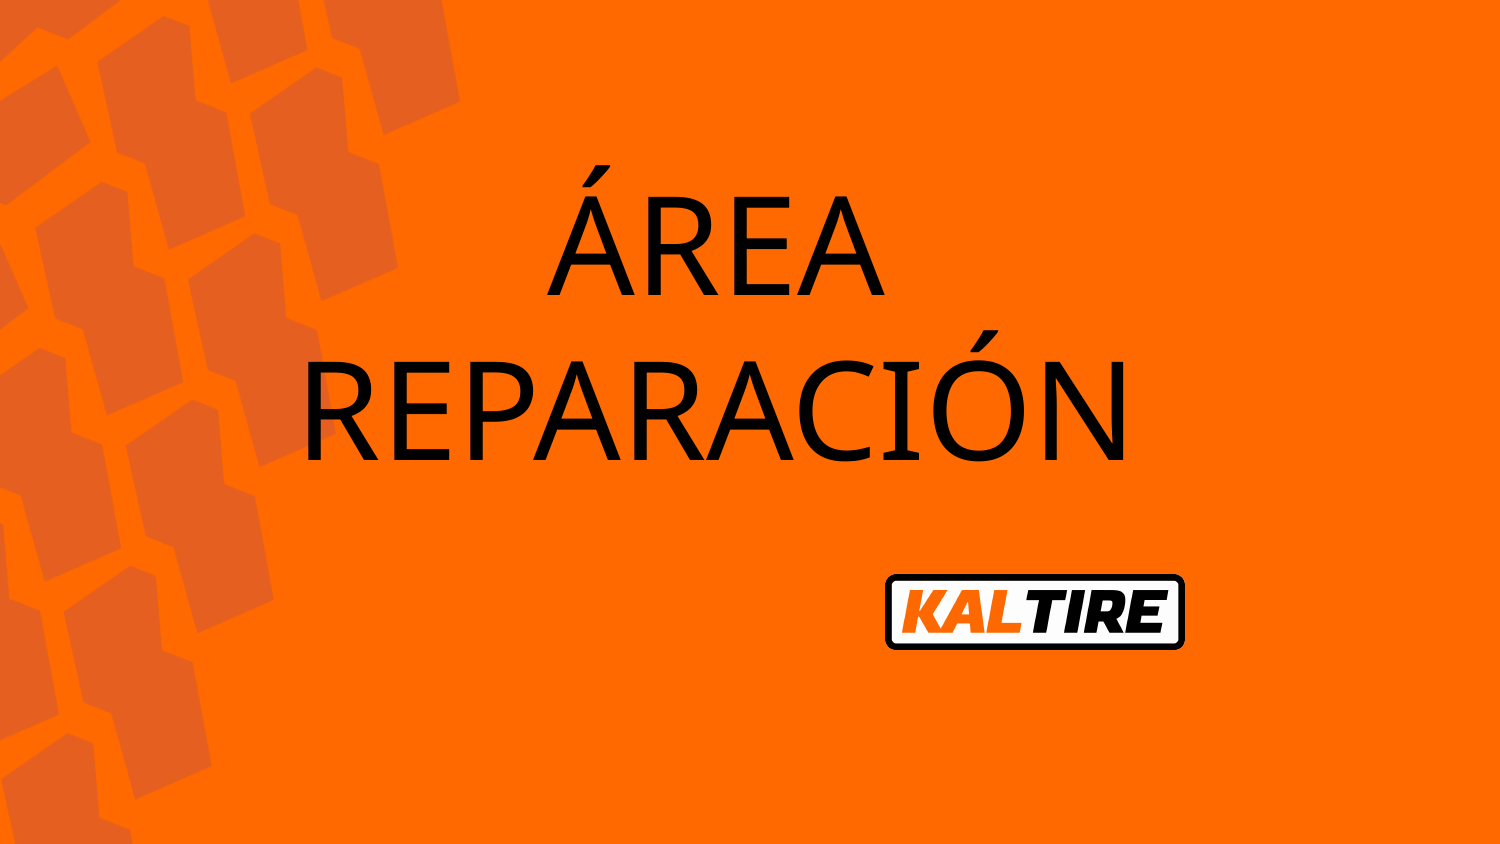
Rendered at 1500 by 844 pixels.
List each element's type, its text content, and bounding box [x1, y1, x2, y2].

picture [0, 0, 1500, 844]
text_box ÁREA REPARACIÓN [131, 151, 1302, 496]
